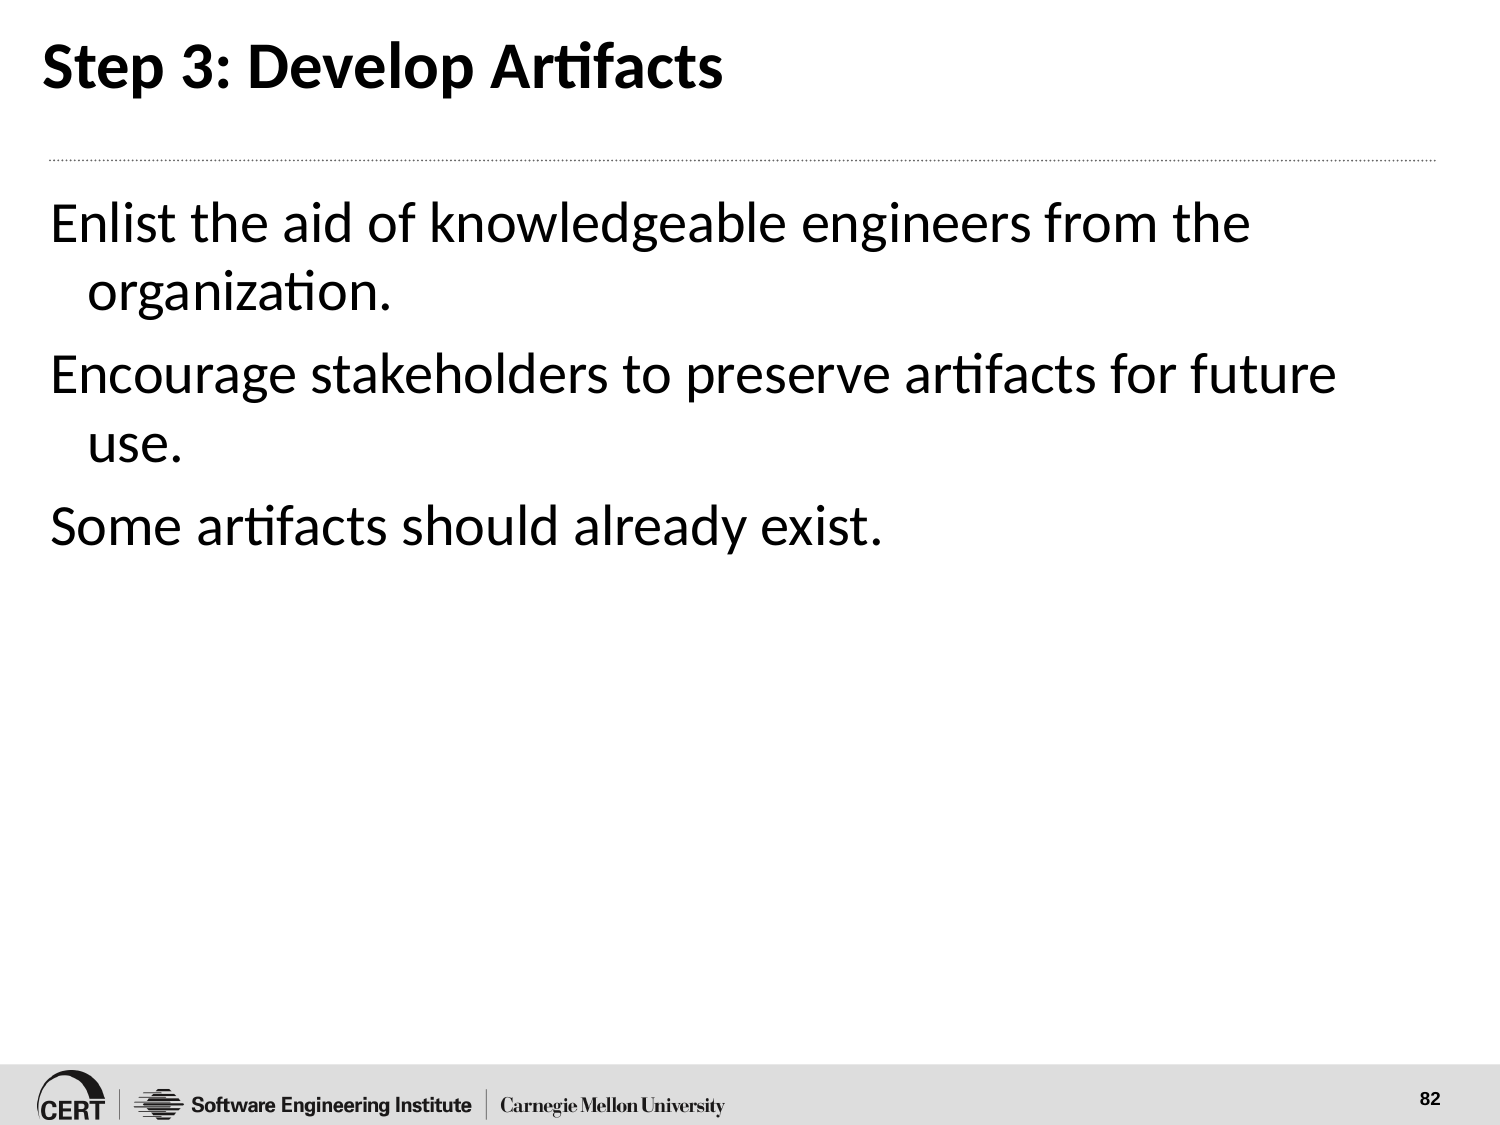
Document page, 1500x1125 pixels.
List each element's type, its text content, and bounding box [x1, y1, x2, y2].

picture [37, 1069, 725, 1122]
list Enlist the aid of knowledgeable engineers from the organization. Encourage stakeholders to preserve artifacts for future use. Some artifacts should already exist. [49, 187, 1438, 1001]
title Step 3: Develop Artifacts [42, 37, 1434, 155]
